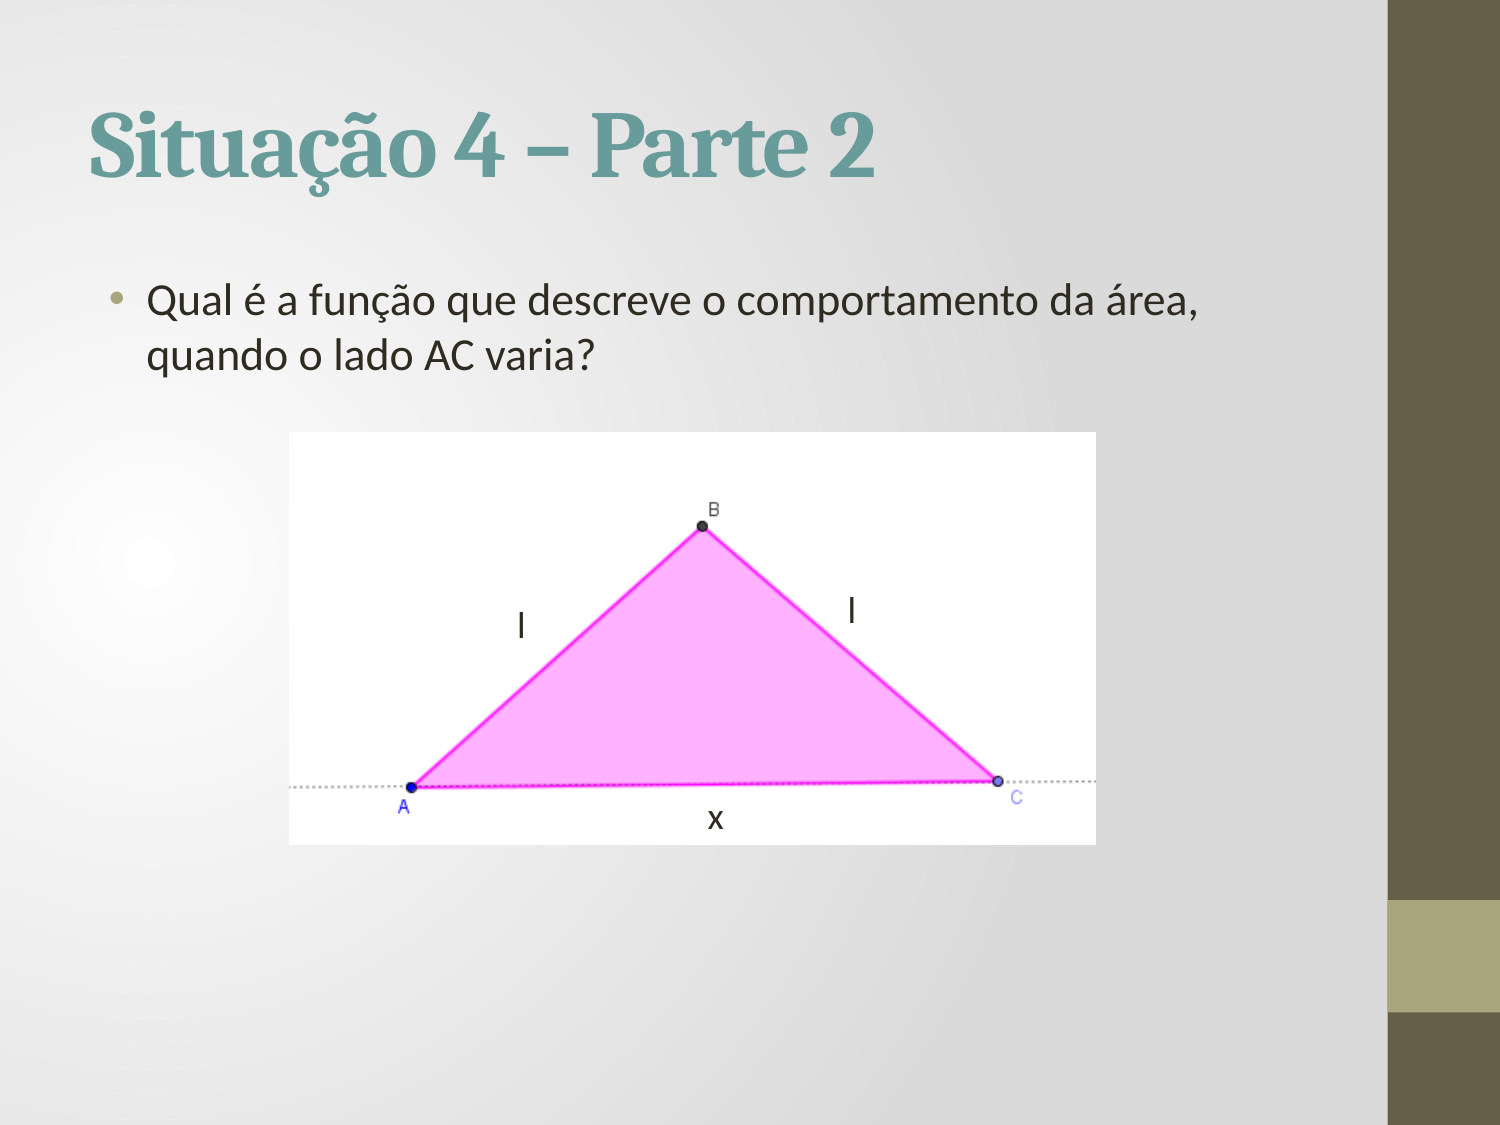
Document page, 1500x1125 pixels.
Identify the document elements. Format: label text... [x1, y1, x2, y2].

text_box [288, 432, 1097, 846]
title Situação 4 – Parte 2 [75, 45, 1325, 233]
list Qual é a função que descreve o comportamento da área, quando o lado AC varia? [75, 262, 1325, 1050]
